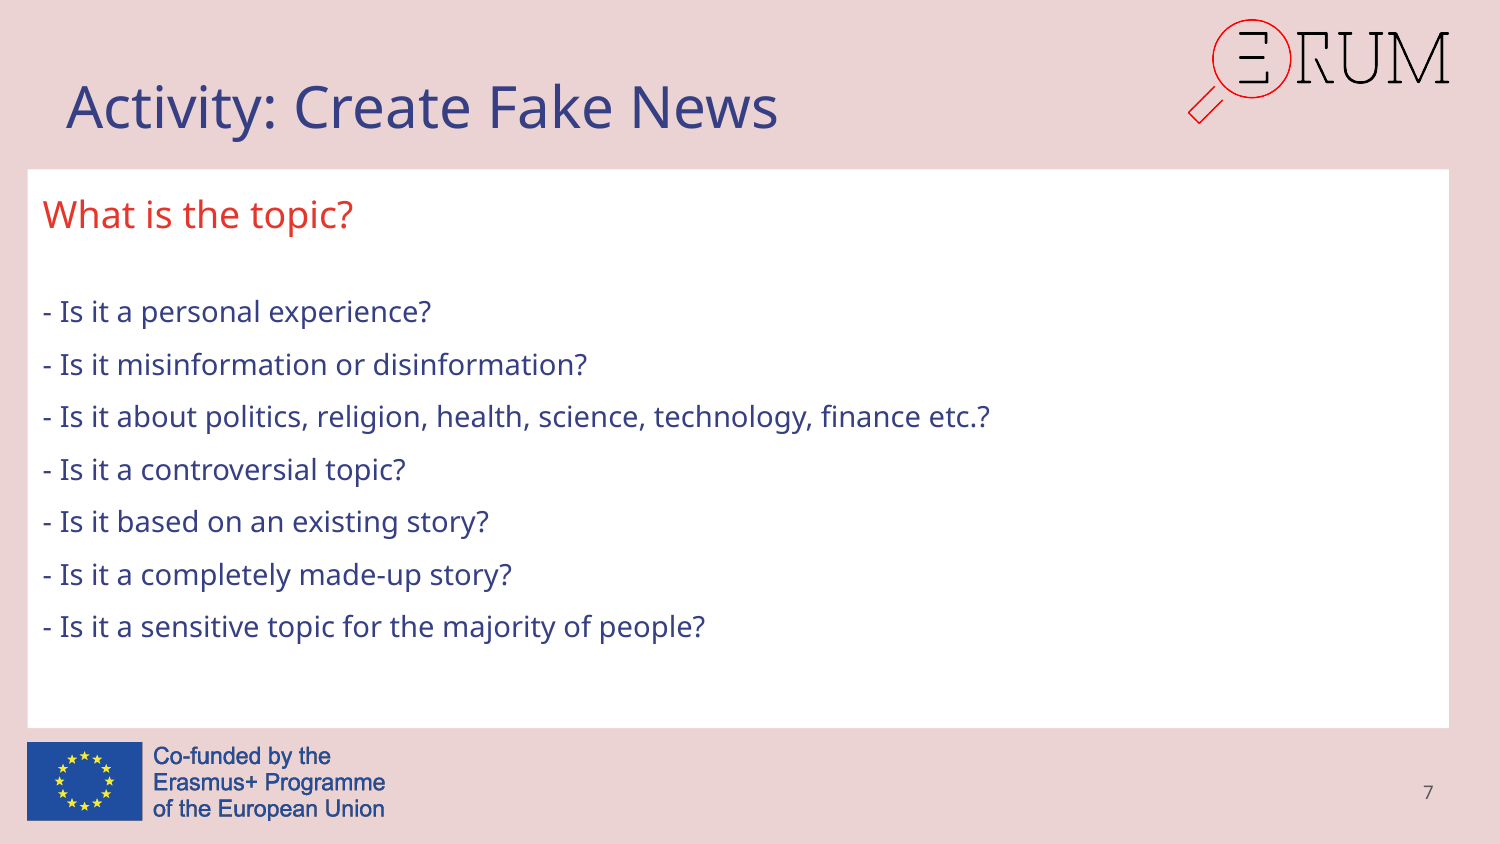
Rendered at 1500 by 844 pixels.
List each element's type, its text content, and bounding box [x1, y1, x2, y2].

list What is the topic? - Is it a personal experience? - Is it misinformation or disinformation? - Is it about politics, religion, health, science, technology, finance etc.? - Is it a controversial topic? - Is it based on an existing story? - Is it a completely made-up story? - Is it a sensitive topic for the majority of people? [27, 169, 1449, 729]
picture [1136, 0, 1500, 137]
picture [27, 742, 385, 821]
title Activity: Create Fake News [51, 55, 1168, 150]
slide_number 7 [1358, 761, 1449, 826]
